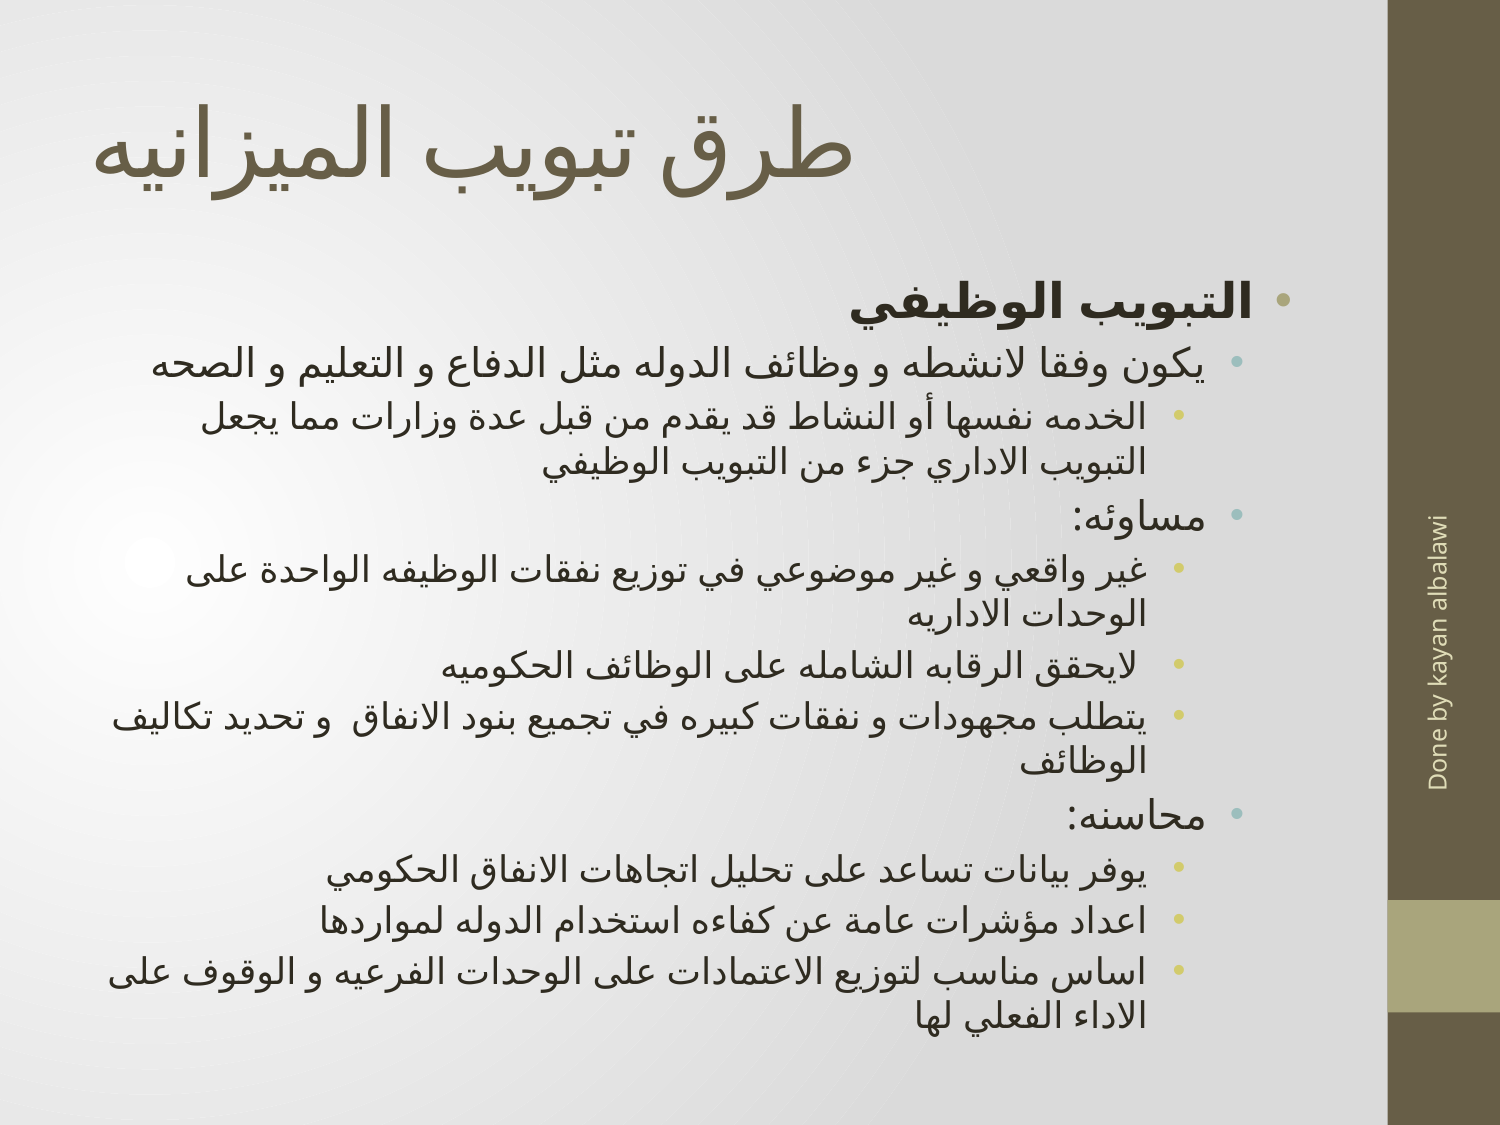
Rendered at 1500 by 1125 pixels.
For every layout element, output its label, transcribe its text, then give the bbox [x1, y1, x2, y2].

list التبويب الوظيفي يكون وفقا لانشطه و وظائف الدوله مثل الدفاع و التعليم و الصحه الخدمه نفسها أو النشاط قد يقدم من قبل عدة وزارات مما يجعل التبويب الاداري جزء من التبويب الوظيفي مساوئه: غير واقعي و غير موضوعي في توزيع نفقات الوظيفه الواحدة على الوحدات الاداريه لايحقق الرقابه الشامله على الوظائف الحكوميه يتطلب مجهودات و نفقات كبيره في تجميع بنود الانفاق و تحديد تكاليف الوظائف محاسنه: يوفر بيانات تساعد على تحليل اتجاهات الانفاق الحكومي اعداد مؤشرات عامة عن كفاءه استخدام الدوله لمواردها اساس مناسب لتوزيع الاعتمادات على الوحدات الفرعيه و الوقوف على الاداء الفعلي لها [75, 262, 1325, 1050]
footer Done by kayan albalawi [1408, 500, 1469, 889]
title طرق تبويب الميزانيه [75, 45, 1325, 233]
